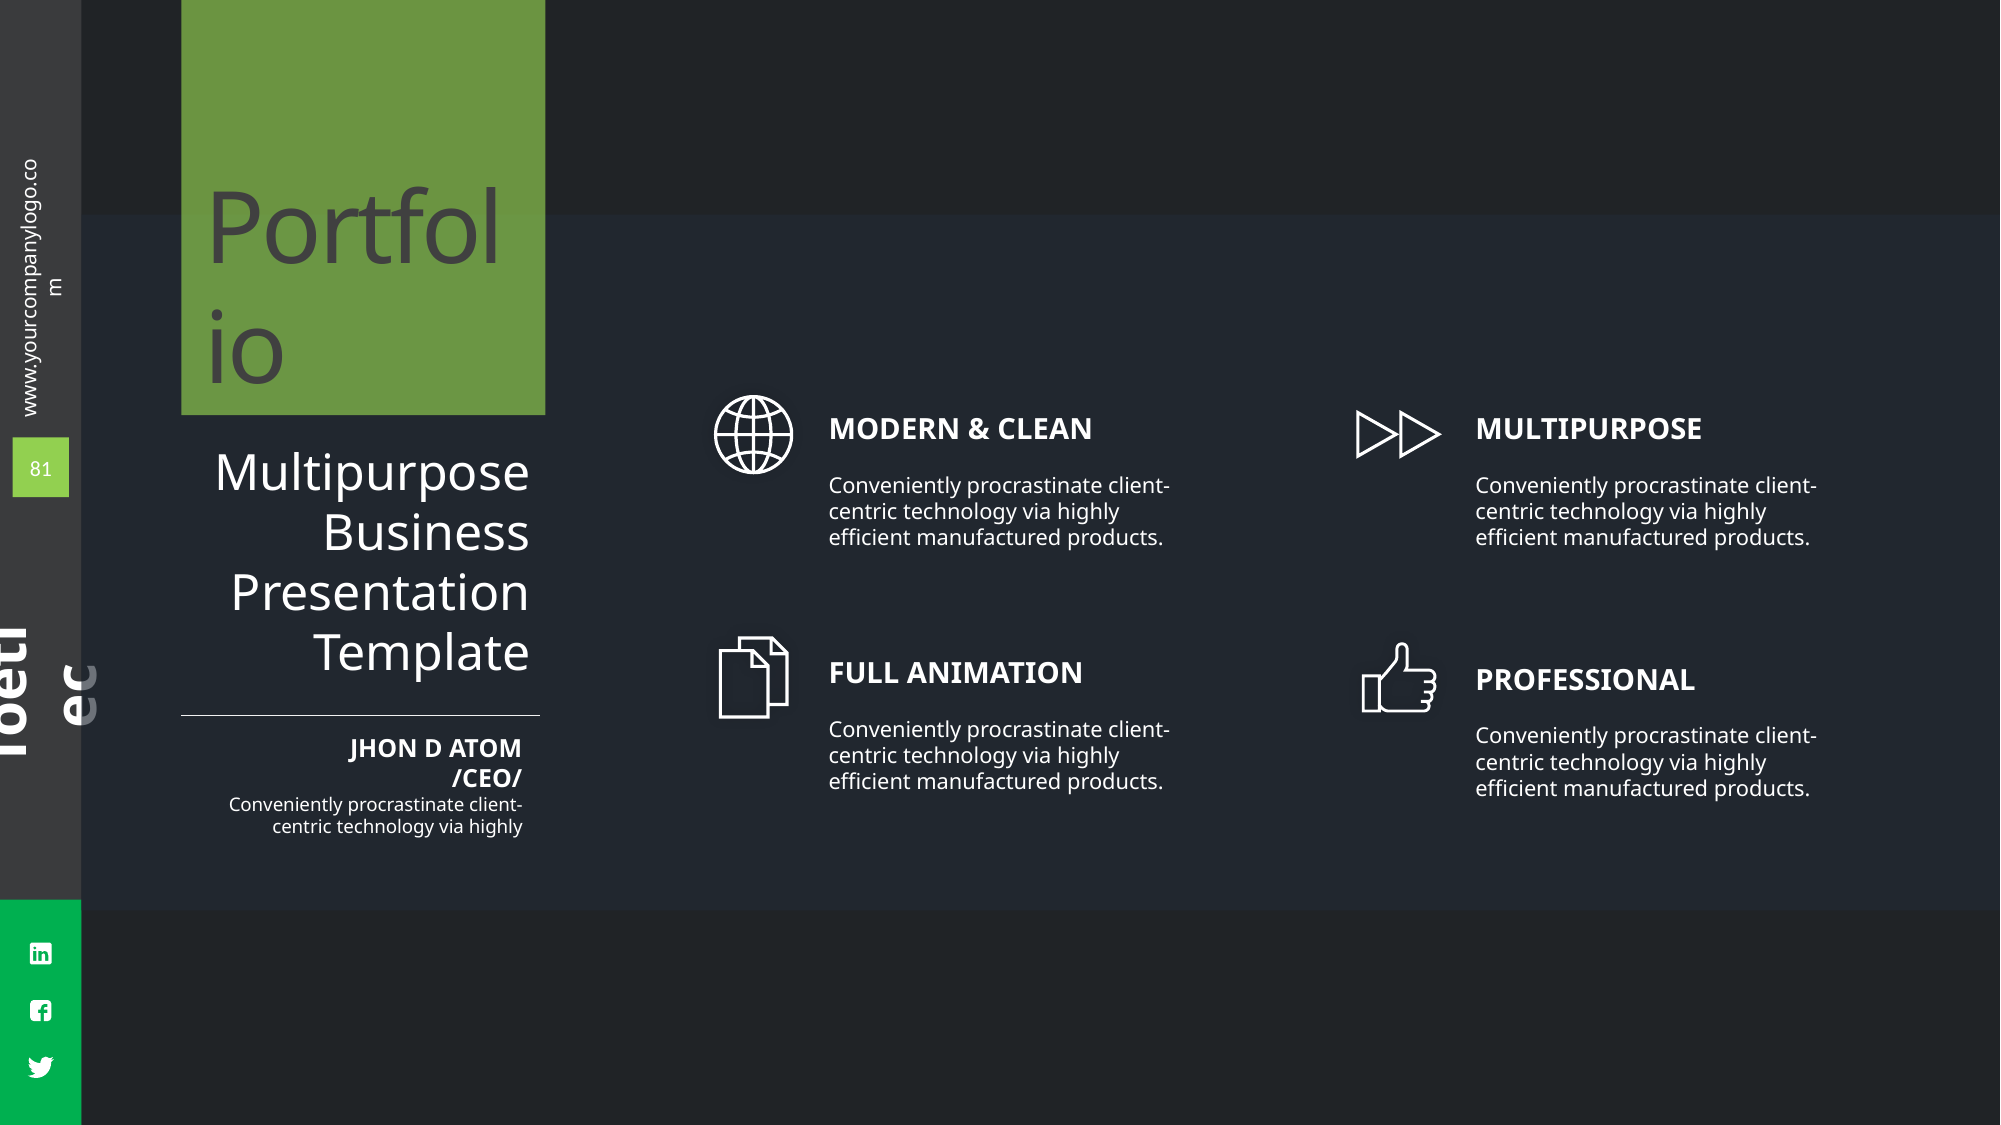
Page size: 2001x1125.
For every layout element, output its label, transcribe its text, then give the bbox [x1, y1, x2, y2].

slide_number 81 [12, 437, 69, 498]
picture [81, 0, 2000, 1125]
